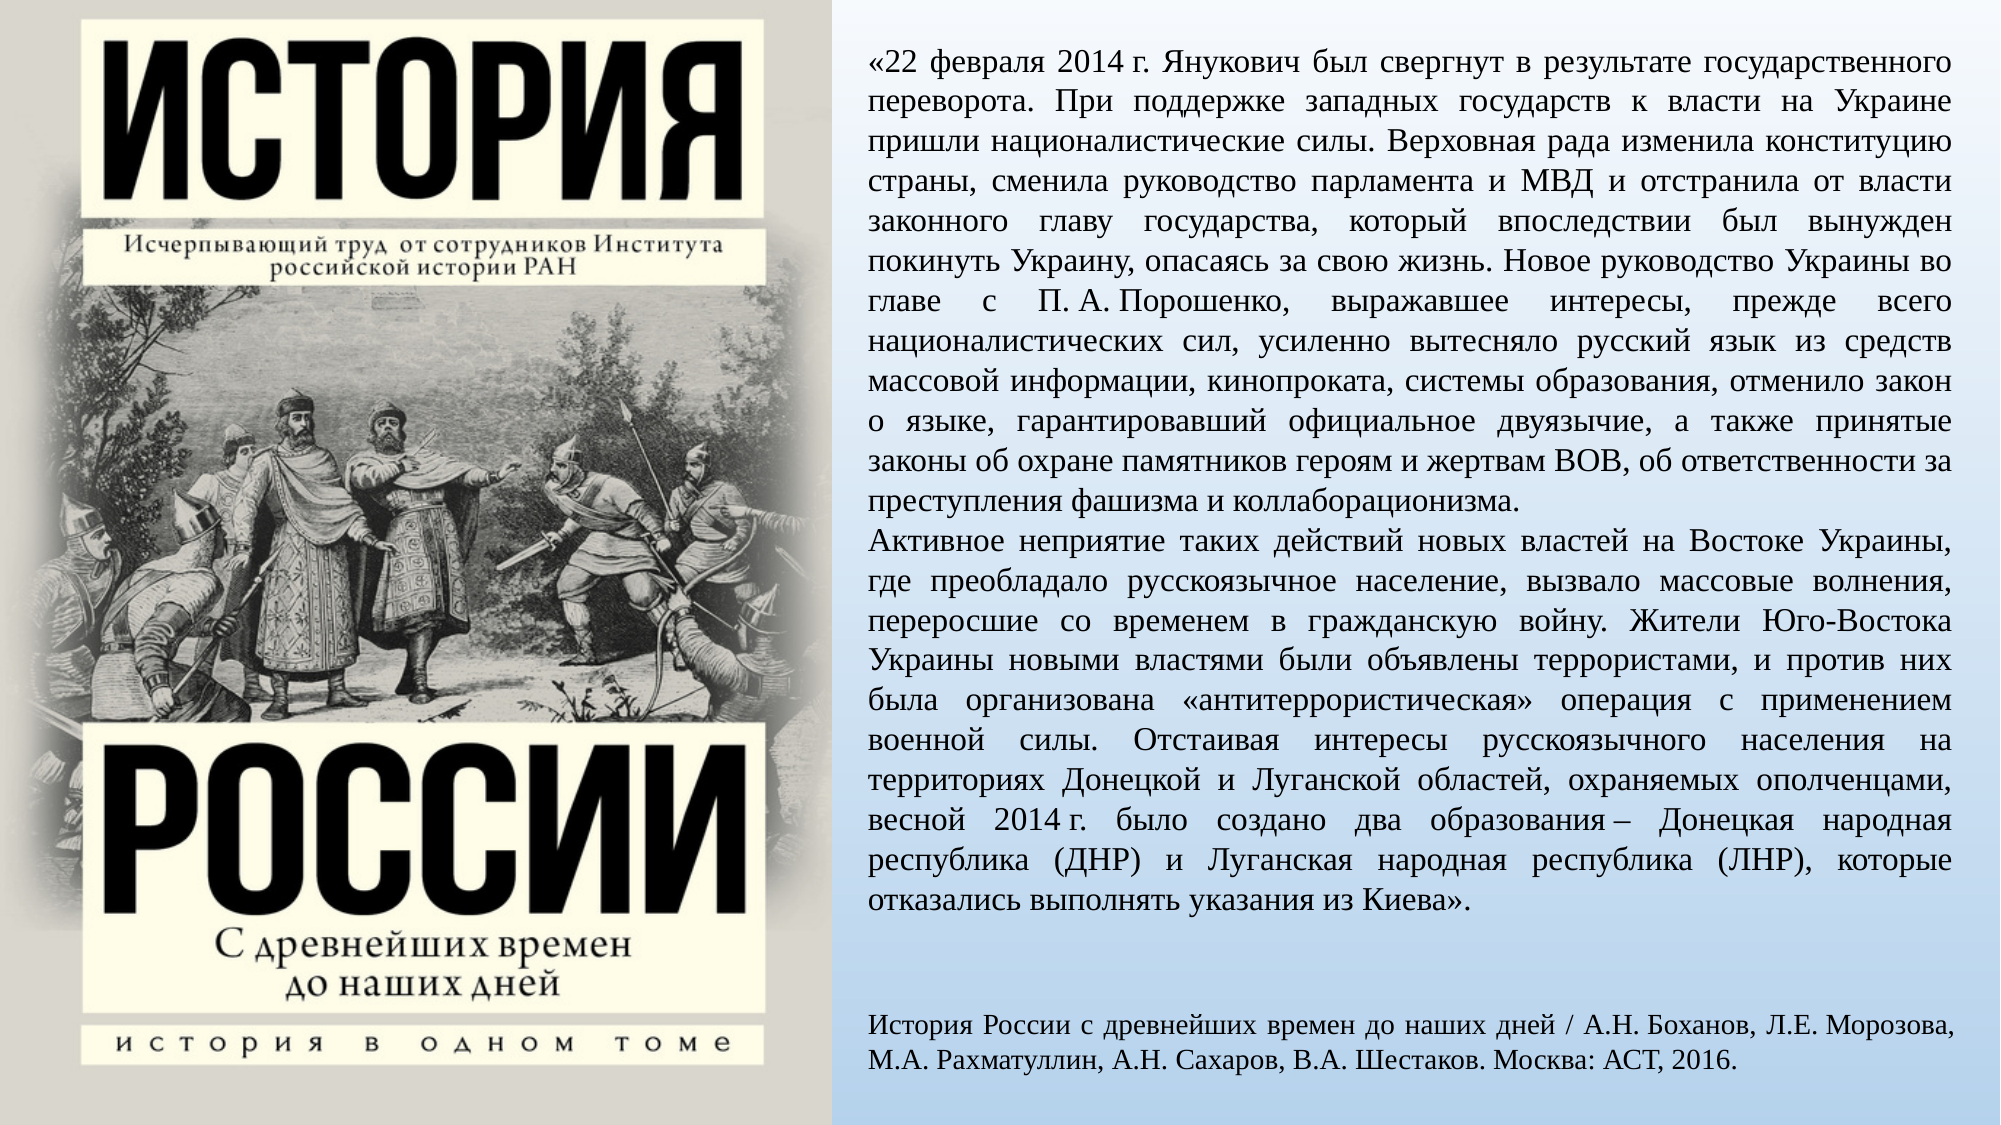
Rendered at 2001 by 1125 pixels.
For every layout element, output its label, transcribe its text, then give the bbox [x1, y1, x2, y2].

text_box История России с древнейших времен до наших дней / А.Н. Боханов, Л.Е. Морозова, М.А. Рахматуллин, А.Н. Сахаров, В.А. Шестаков. Москва: АСТ, 2016. [853, 998, 1971, 1083]
text_box «22 февраля 2014 г. Янукович был свергнут в результате государственного переворота. При поддержке западных государств к власти на Украине пришли националистические силы. Верховная рада изменила конституцию страны, сменила руководство парламента и МВД и отстранила от власти законного главу государства, который впоследствии был вынужден покинуть Украину, опасаясь за свою жизнь. Новое руководство Украины во главе с П. А. Порошенко, выражавшее интересы, прежде всего националистических сил, усиленно вытесняло русский язык из средств массовой информации, кинопроката, системы образования, отменило закон о языке, гарантировавший официальное двуязычие, а также принятые законы об охране памятников героям и жертвам ВОВ, об ответственности за преступления фашизма и коллаборационизма. Активное неприятие таких действий новых властей на Востоке Украины, где преобладало русскоязычное население, вызвало массовые волнения, переросшие со временем в гражданскую войну. Жители Юго‑Востока Украины новыми властями были объявлены террористами, и против них была организована «антитеррористическая» операция с применением военной силы. Отстаивая интересы русскоязычного населения на территориях Донецкой и Луганской областей, охраняемых ополченцами, весной 2014 г. было создано два образования – Донецкая народная республика (ДНР) и Луганская народная республика (ЛНР), которые отказались выполнять указания из Киева». [853, 0, 1969, 925]
picture [0, 0, 832, 1125]
